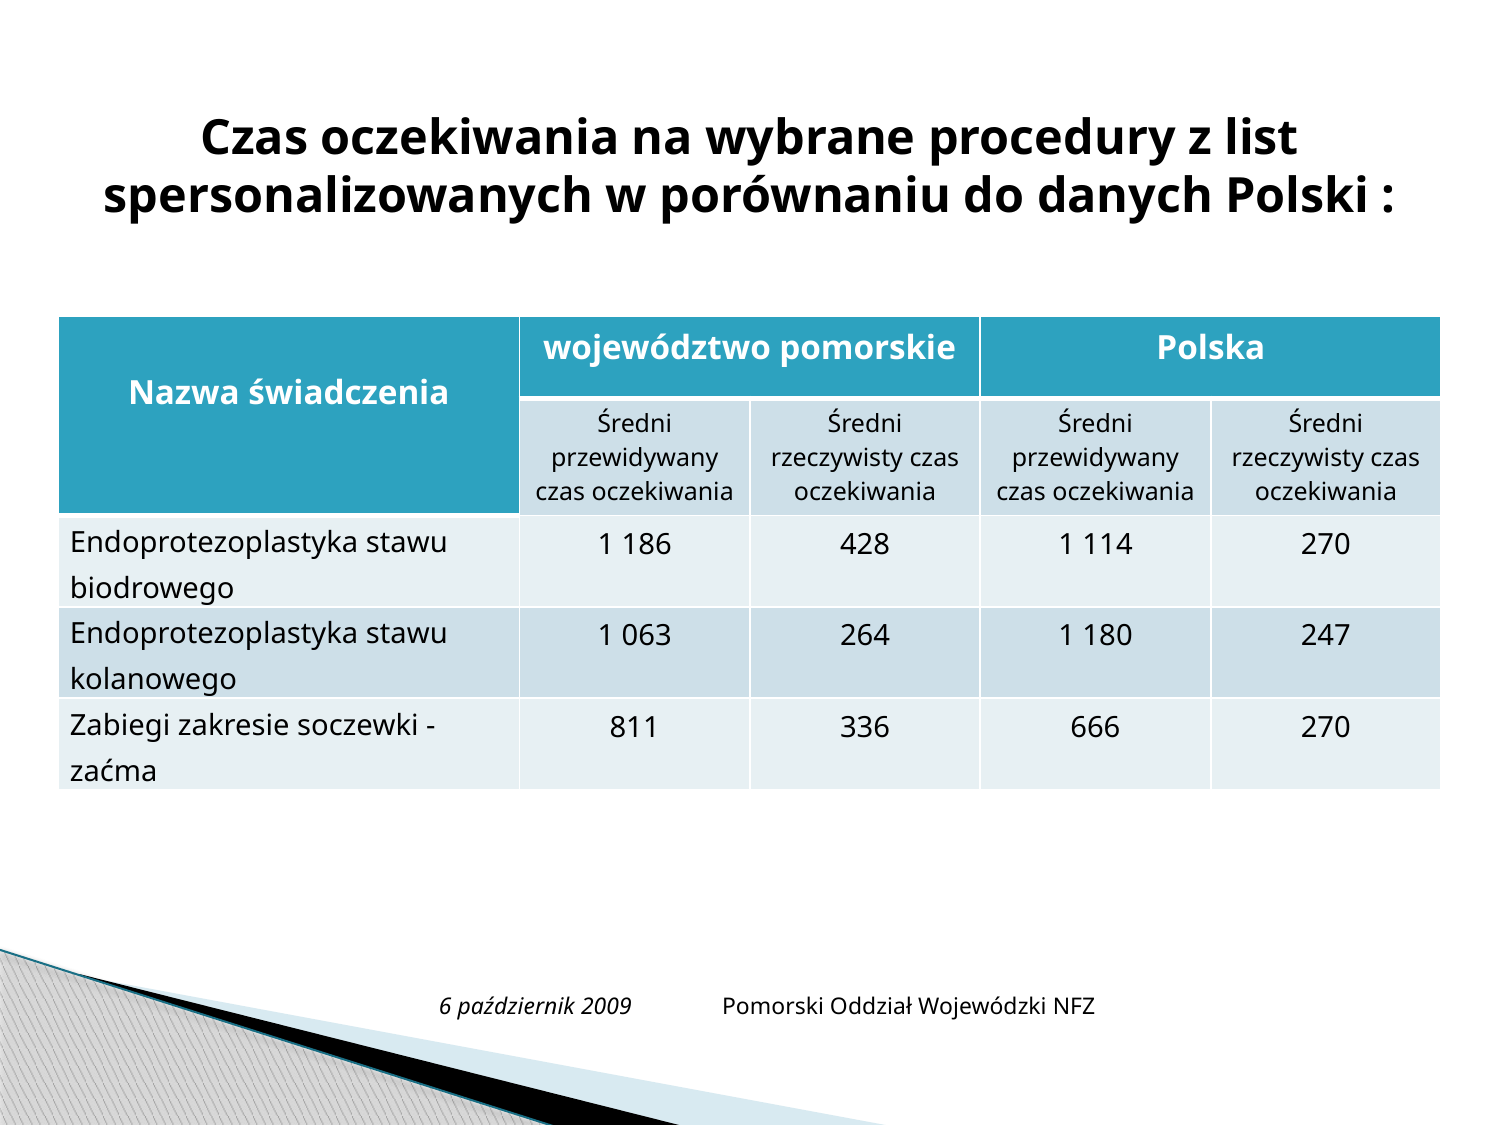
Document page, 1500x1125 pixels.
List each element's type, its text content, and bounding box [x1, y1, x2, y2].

table_cell Średni przewidywany czas oczekiwania [520, 401, 749, 515]
text_box 6 październik 2009 Pomorski Oddział Wojewódzki NFZ [246, 984, 1289, 1027]
table_cell 1 186 [520, 516, 749, 606]
table_header Polska [981, 317, 1440, 396]
table_header województwo pomorskie [520, 317, 979, 396]
table_cell 1 114 [981, 516, 1210, 606]
table_cell Średni rzeczywisty czas oczekiwania [751, 401, 979, 515]
table_cell 811 [520, 699, 749, 789]
table_cell Średni rzeczywisty czas oczekiwania [1212, 401, 1440, 515]
table_cell 264 [751, 608, 979, 697]
table_cell Endoprotezoplastyka stawu biodrowego [59, 518, 519, 606]
table_cell Endoprotezoplastyka stawu kolanowego [59, 608, 519, 697]
table_cell Średni przewidywany czas oczekiwania [981, 401, 1210, 515]
table_cell Zabiegi zakresie soczewki - zaćma [59, 699, 519, 789]
table_cell 336 [751, 699, 979, 789]
table_cell 247 [1212, 608, 1440, 697]
table_cell 666 [981, 699, 1210, 789]
table_header Nazwa świadczenia [59, 317, 519, 513]
title Czas oczekiwania na wybrane procedury z list spersonalizowanych w porównaniu do danych Polski : [75, 70, 1425, 258]
table_cell 270 [1212, 699, 1440, 789]
table_cell 1 180 [981, 608, 1210, 697]
table_cell 428 [751, 516, 979, 606]
table_cell 1 063 [520, 608, 749, 697]
table_cell 270 [1212, 516, 1440, 606]
